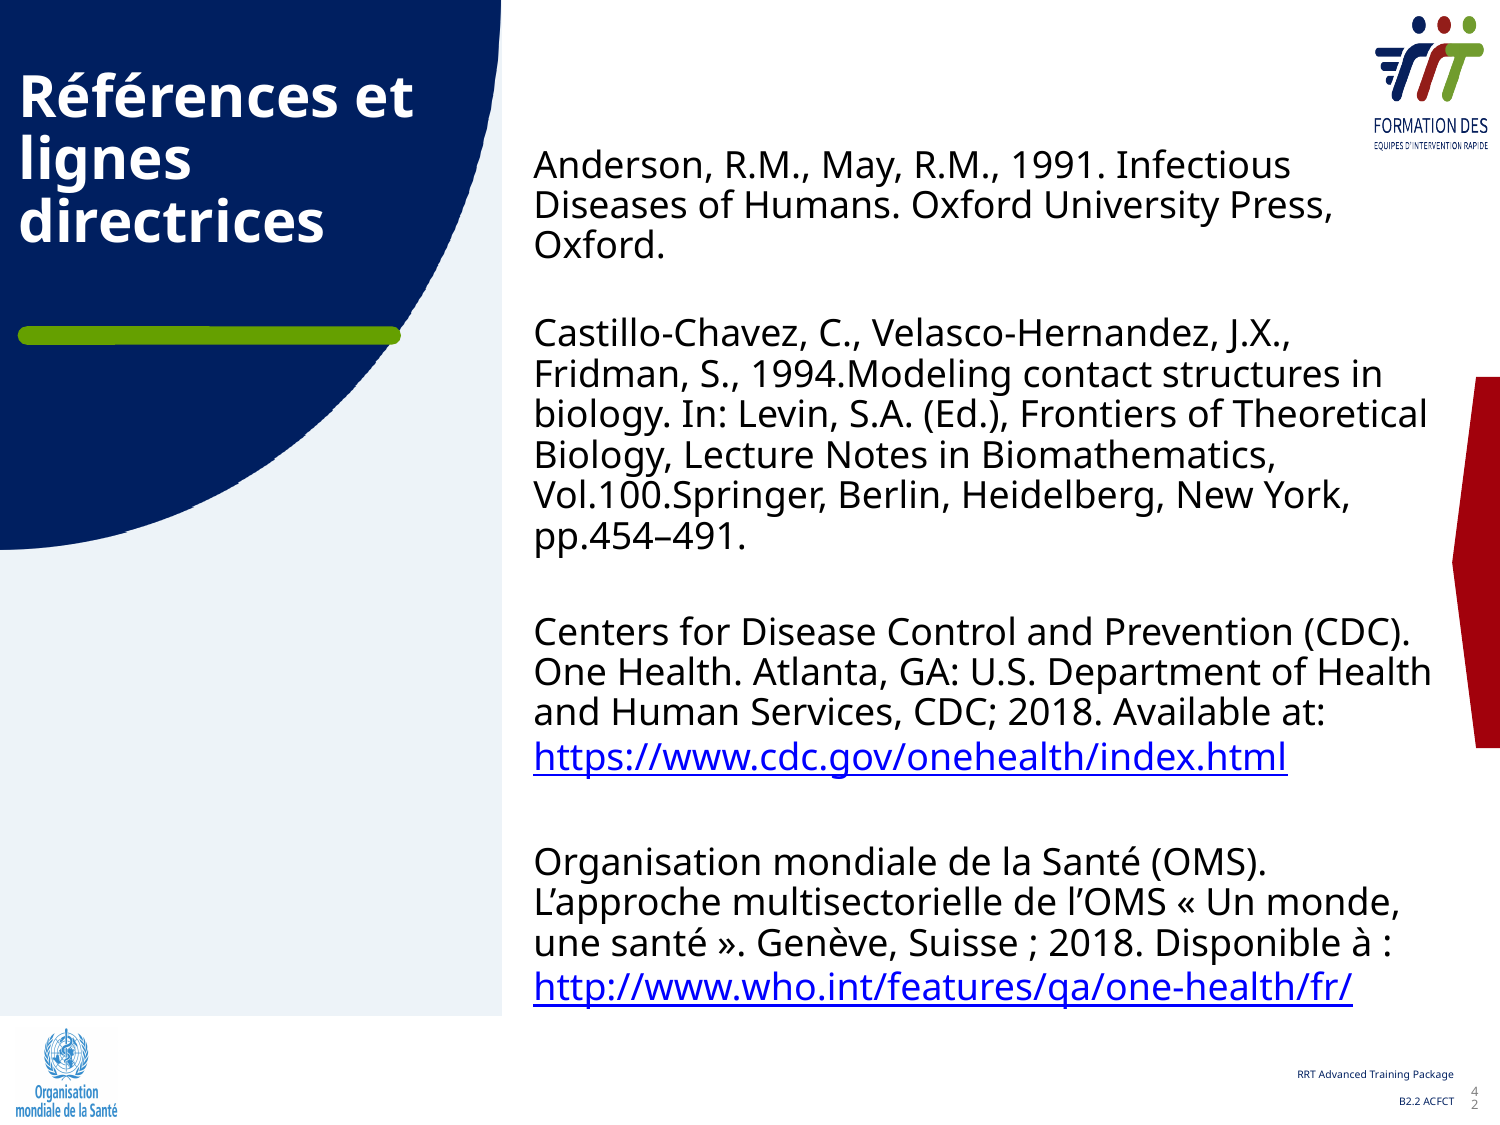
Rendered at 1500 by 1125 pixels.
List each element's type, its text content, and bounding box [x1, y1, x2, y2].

picture [15, 1027, 118, 1118]
title Références et lignes directrices [10, 2, 491, 321]
picture [0, 0, 502, 1018]
text_box [17, 326, 401, 345]
list Anderson, R.M., May, R.M., 1991. Infectious Diseases of Humans. Oxford University Press, Oxford. Castillo-Chavez, C., Velasco-Hernandez, J.X., Fridman, S., 1994.Modeling contact structures in biology. In: Levin, S.A. (Ed.), Frontiers of Theoretical Biology, Lecture Notes in Biomathematics, Vol.100.Springer, Berlin, Heidelberg, New York, pp.454–491. Centers for Disease Control and Prevention (CDC). One Health. Atlanta, GA: U.S. Department of Health and Human Services, CDC; 2018. Available at: https://www.cdc.gov/onehealth/index.html Organisation mondiale de la Santé (OMS). L’approche multisectorielle de l’OMS « Un monde, une santé ». Genève, Suisse ; 2018. Disponible à : http://www.who.int/features/qa/one-health/fr/ [525, 137, 1453, 1049]
picture [1374, 15, 1488, 151]
